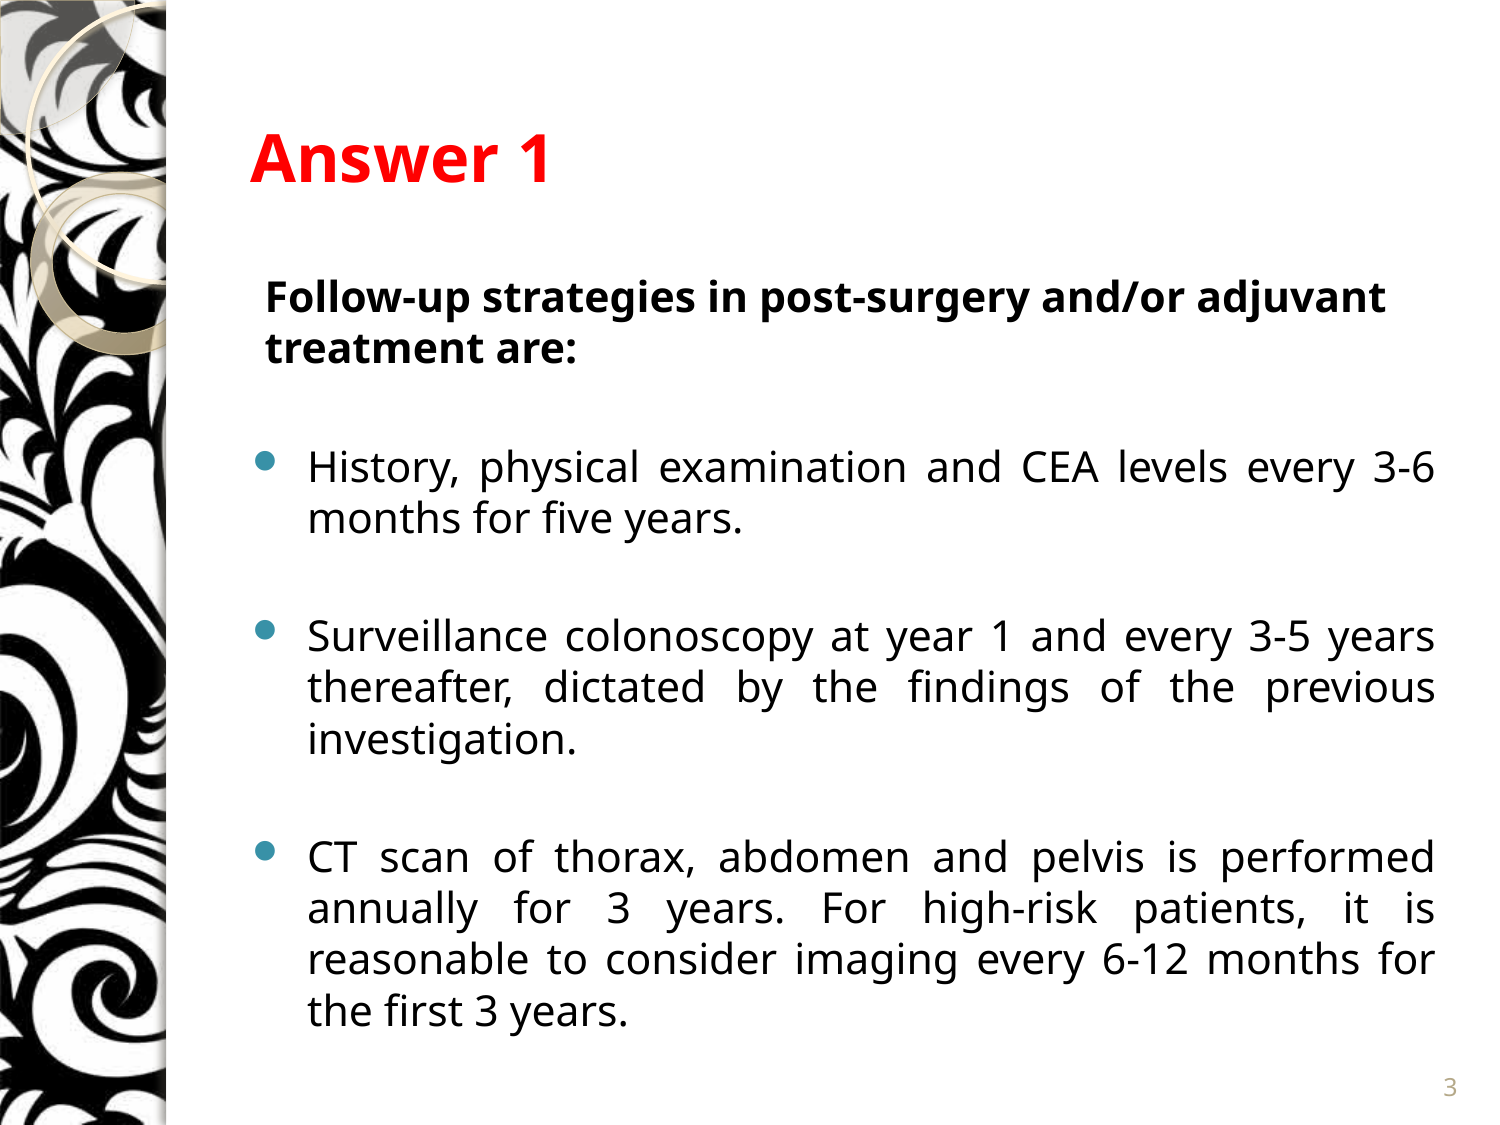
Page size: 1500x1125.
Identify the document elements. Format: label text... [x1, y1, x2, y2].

list Follow-up strategies in post-surgery and/or adjuvant treatment are: History, physical examination and CEA levels every 3-6 months for five years. Surveillance colonoscopy at year 1 and every 3-5 years thereafter, dictated by the findings of the previous investigation. CT scan of thorax, abdomen and pelvis is performed annually for 3 years. For high-risk patients, it is reasonable to consider imaging every 6-12 months for the first 3 years. [237, 262, 1452, 1050]
picture [0, 134, 166, 1125]
picture [136, 0, 164, 4]
title Answer 1 [235, 62, 1466, 250]
picture [32, 13, 160, 207]
slide_number 3 [1413, 1034, 1488, 1113]
picture [62, 195, 160, 280]
picture [53, 241, 160, 332]
